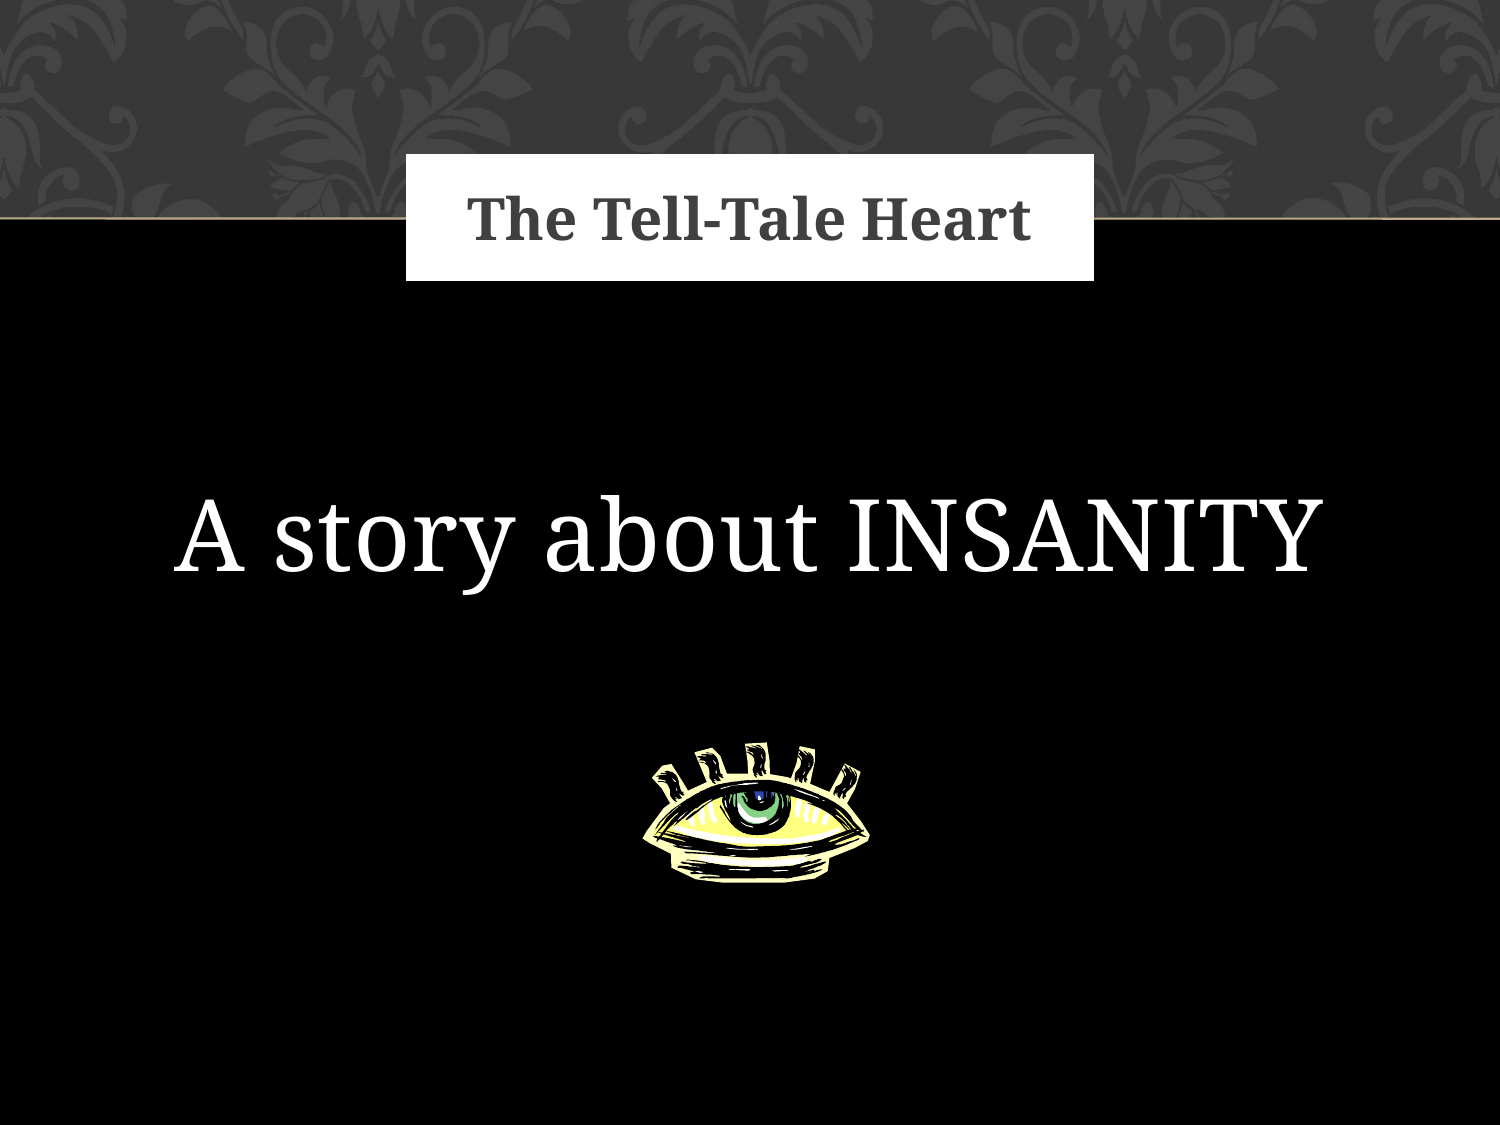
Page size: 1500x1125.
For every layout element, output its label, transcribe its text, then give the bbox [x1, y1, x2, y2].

list A story about INSANITY [75, 331, 1425, 1007]
picture [637, 737, 875, 888]
title The Tell-Tale Heart [406, 154, 1094, 281]
